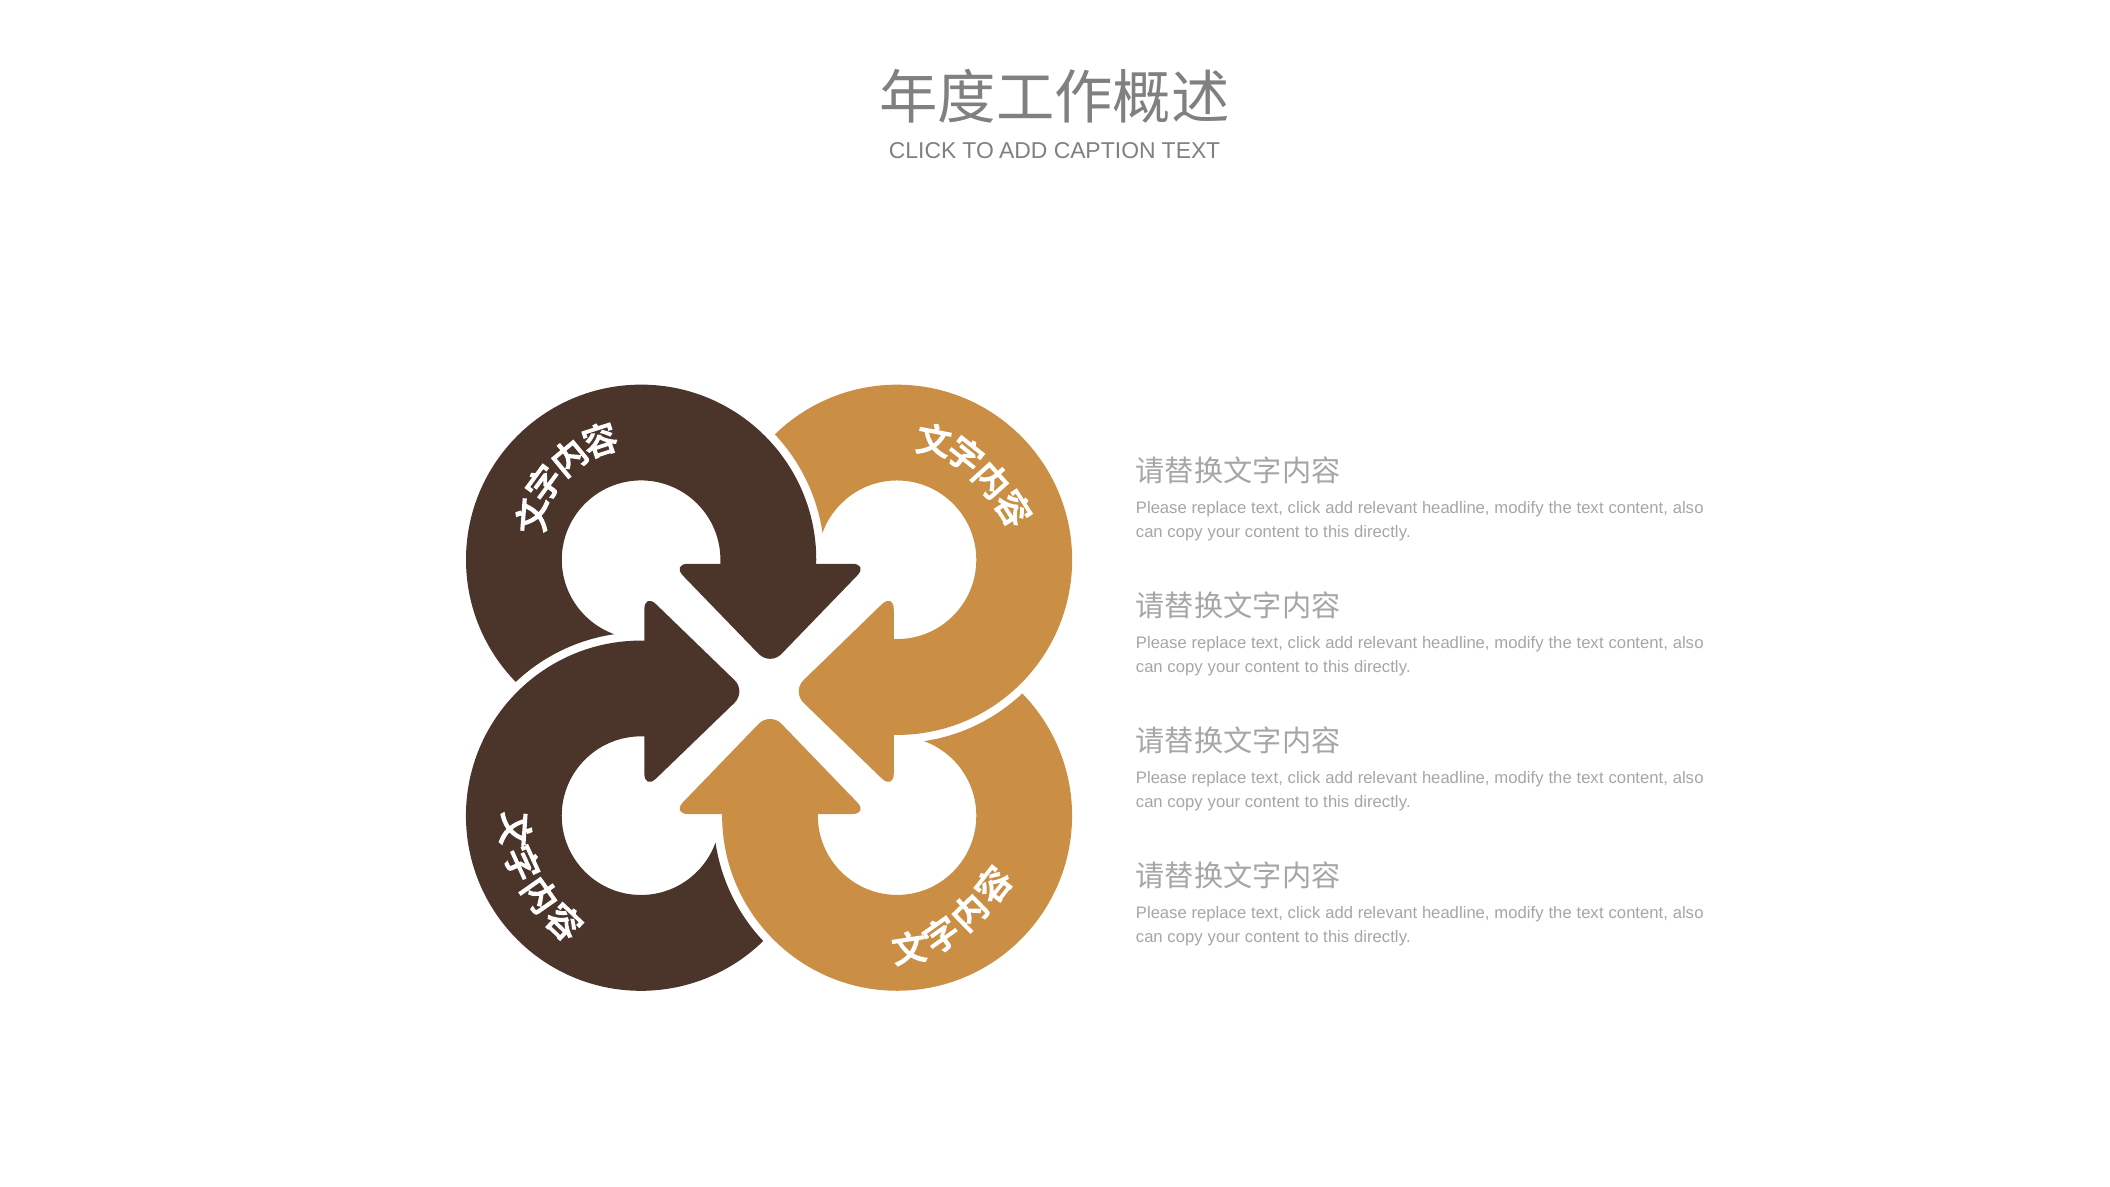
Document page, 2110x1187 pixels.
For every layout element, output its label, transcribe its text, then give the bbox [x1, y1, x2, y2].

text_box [1135, 444, 1728, 539]
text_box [1135, 715, 1728, 810]
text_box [1135, 580, 1728, 674]
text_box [1135, 850, 1728, 945]
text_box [465, 384, 1073, 991]
text_box CLICK TO ADD CAPTION TEXT [865, 135, 1245, 163]
text_box 年度工作概述 [865, 60, 1245, 131]
